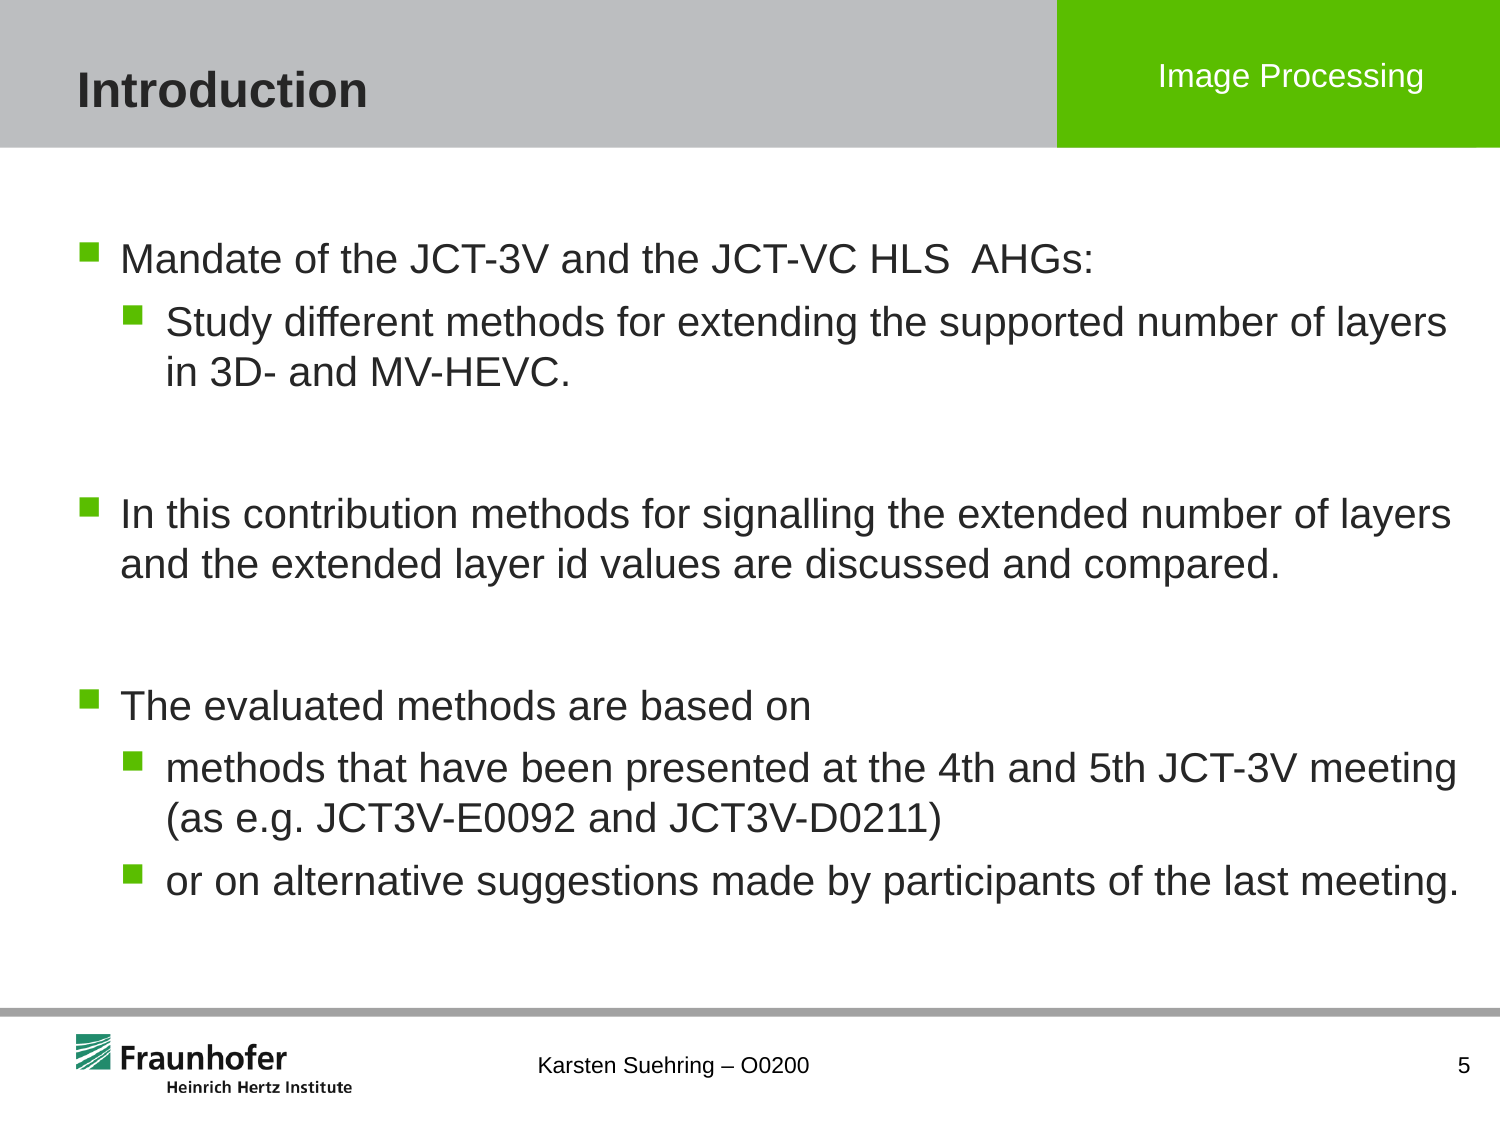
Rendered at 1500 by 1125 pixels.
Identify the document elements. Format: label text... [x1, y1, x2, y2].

footer Karsten Suehring – O0200 [442, 1034, 1008, 1094]
picture [76, 1034, 352, 1093]
title Introduction [76, 58, 1022, 118]
list Mandate of the JCT-3V and the JCT-VC HLS AHGs: Study different methods for extending the supported number of layers in 3D- and MV-HEVC. In this contribution methods for signalling the extended number of layers and the extended layer id values are discussed and compared. The evaluated methods are based on methods that have been presented at the 4th and 5th JCT-3V meeting (as e.g. JCT3V-E0092 and JCT3V-D0211) or on alternative suggestions made by participants of the last meeting. [76, 231, 1471, 973]
slide_number 5 [1394, 1034, 1471, 1094]
